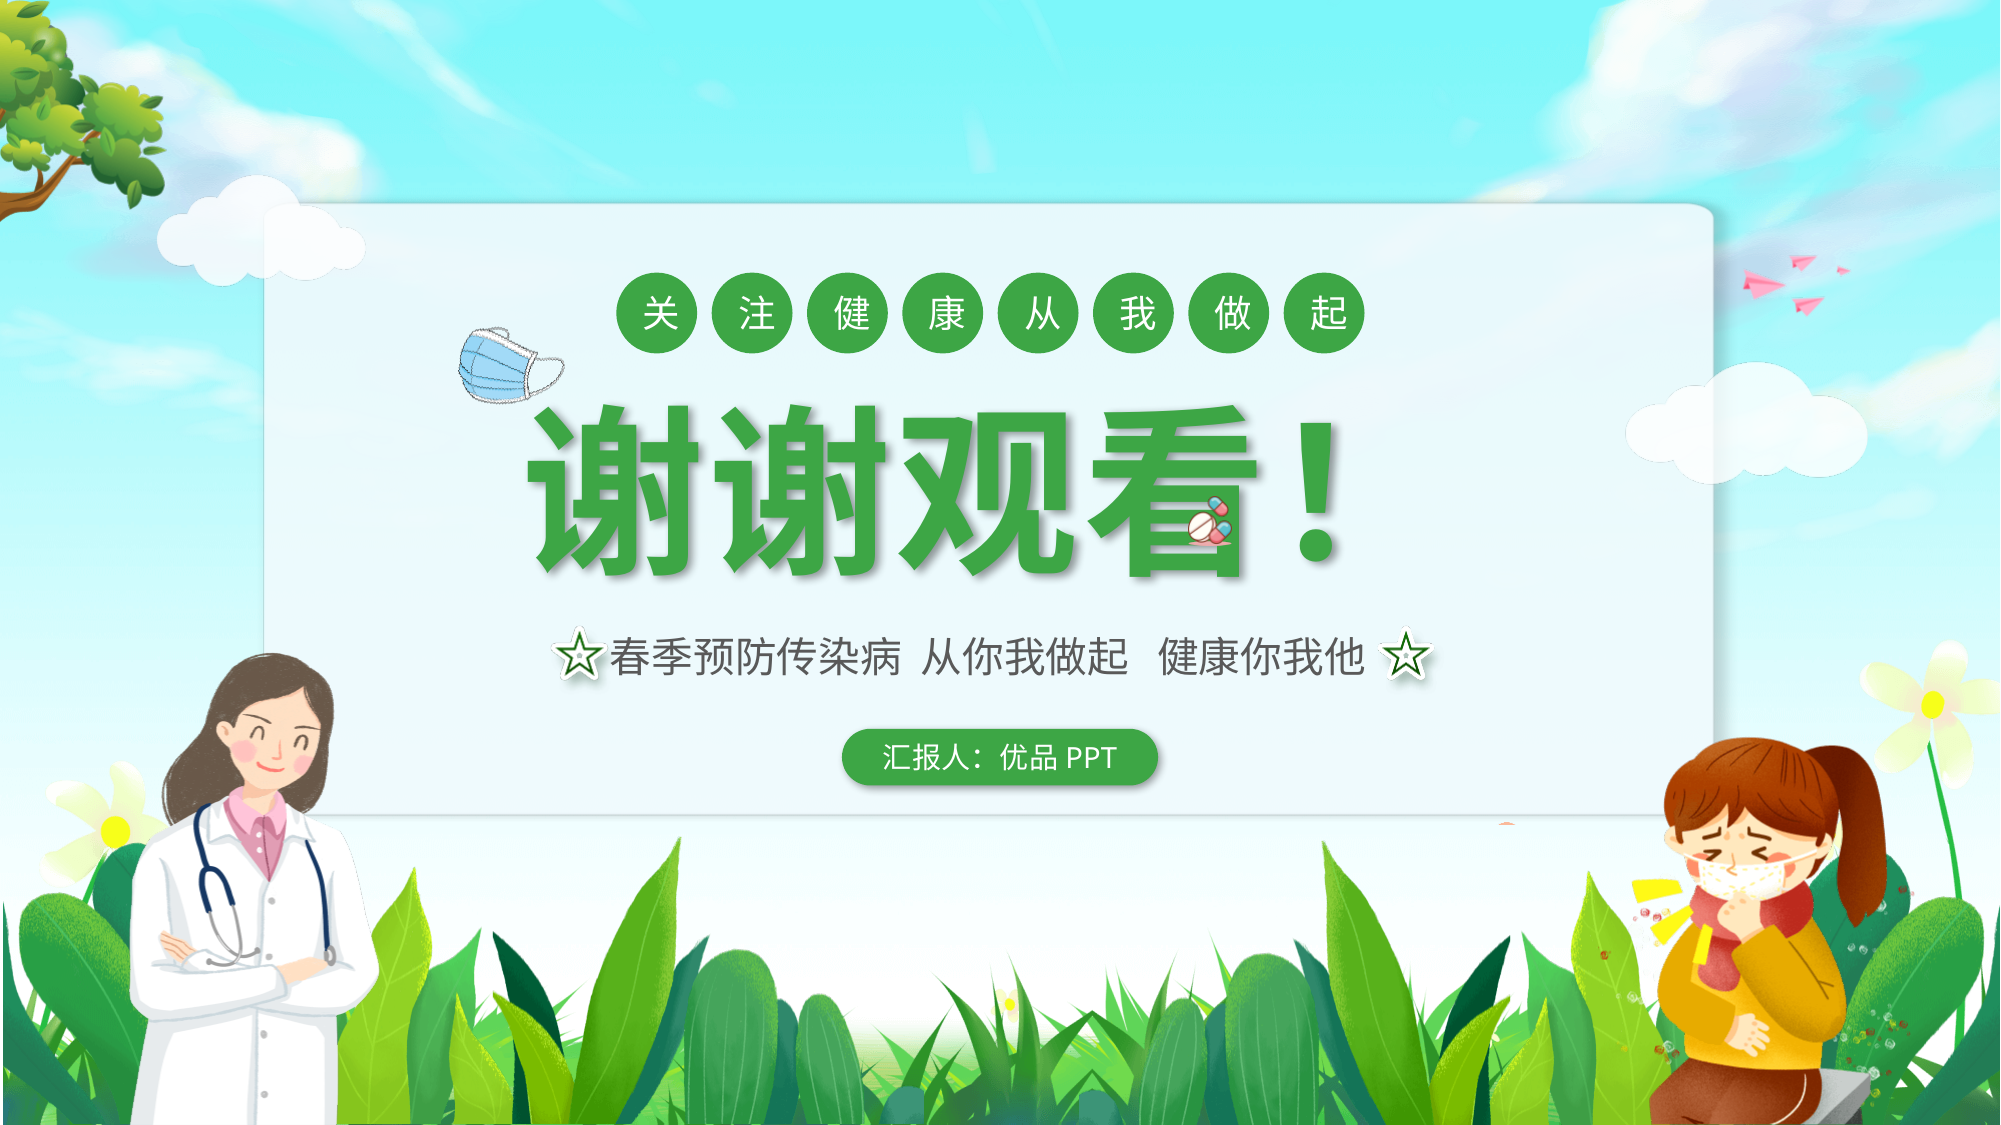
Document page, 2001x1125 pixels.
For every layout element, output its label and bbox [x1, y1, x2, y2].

picture [0, 0, 2001, 1125]
text_box [508, 577, 1468, 729]
text_box [616, 272, 1365, 354]
